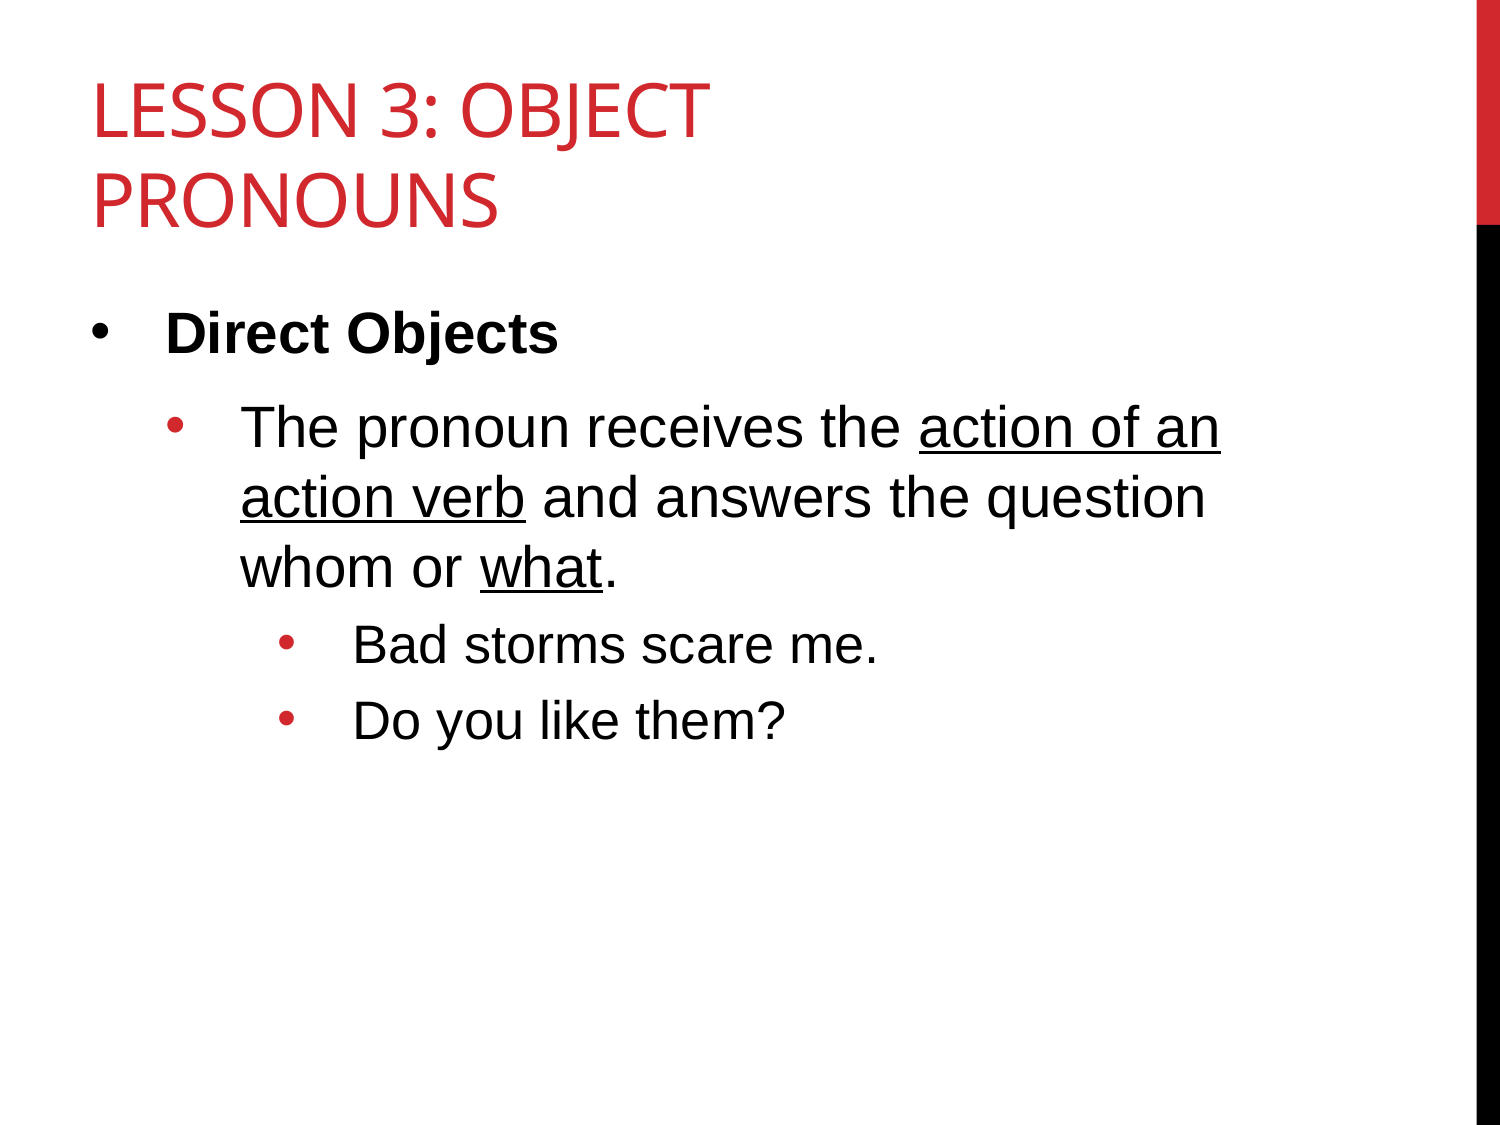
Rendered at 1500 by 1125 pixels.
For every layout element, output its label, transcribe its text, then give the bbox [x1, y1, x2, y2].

list Direct Objects The pronoun receives the action of an action verb and answers the question whom or what. Bad storms scare me. Do you like them? [75, 287, 1325, 1005]
title Lesson 3: Object Pronouns [75, 25, 1025, 250]
